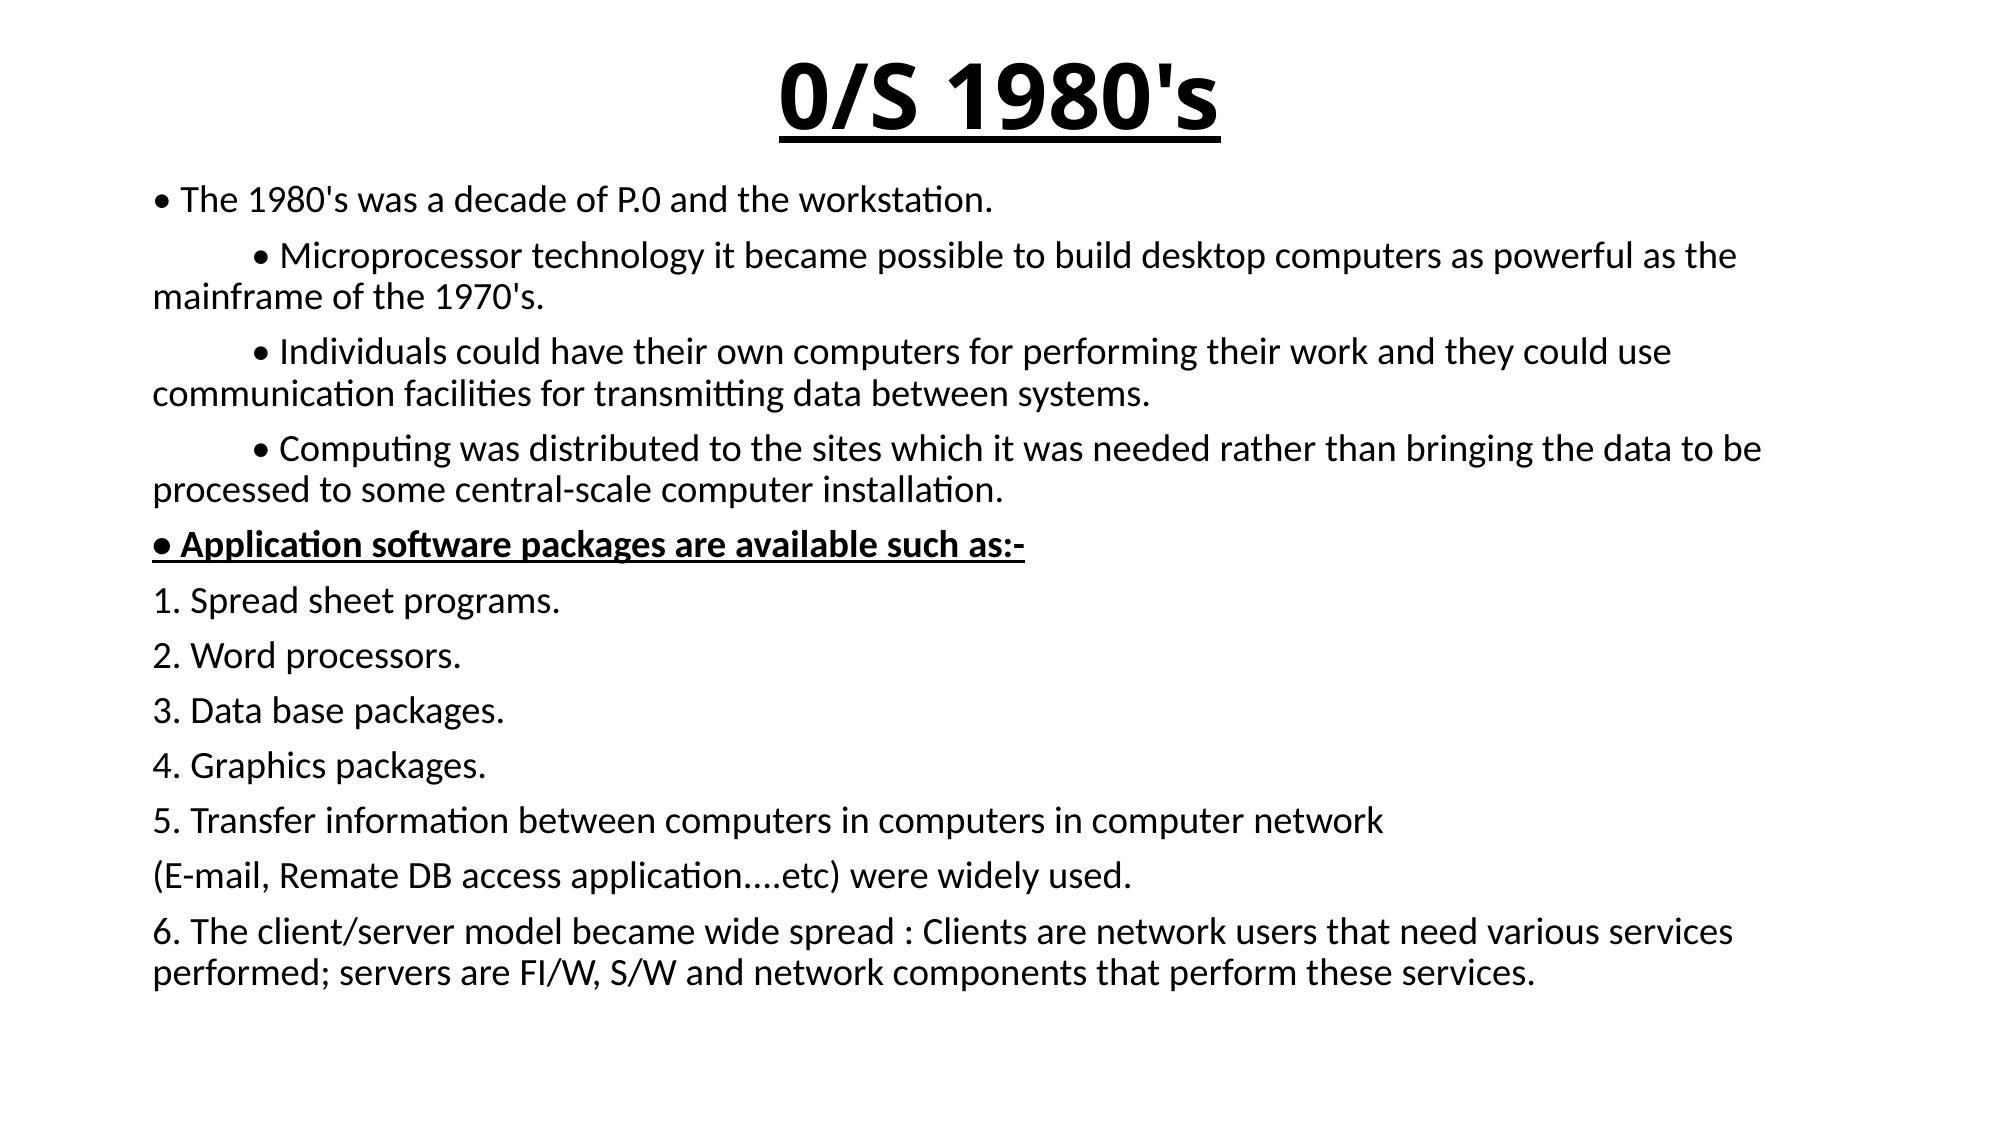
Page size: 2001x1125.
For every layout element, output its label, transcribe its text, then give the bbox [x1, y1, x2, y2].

list • The 1980's was a decade of P.0 and the workstation. • Microprocessor technology it became possible to build desktop computers as powerful as the mainframe of the 1970's. • Individuals could have their own computers for performing their work and they could use communication facilities for transmitting data between systems. • Computing was distributed to the sites which it was needed rather than bringing the data to be processed to some central-scale computer installation. • Application software packages are available such as:- 1. Spread sheet programs. 2. Word processors. 3. Data base packages. 4. Graphics packages. 5. Transfer information between computers in computers in computer network (E-mail, Remate DB access application....etc) were widely used. 6. The client/server model became wide spread : Clients are network users that need various services performed; servers are FI/W, S/W and network components that perform these services. [137, 172, 1863, 1014]
title 0/S 1980's [137, 26, 1863, 172]
